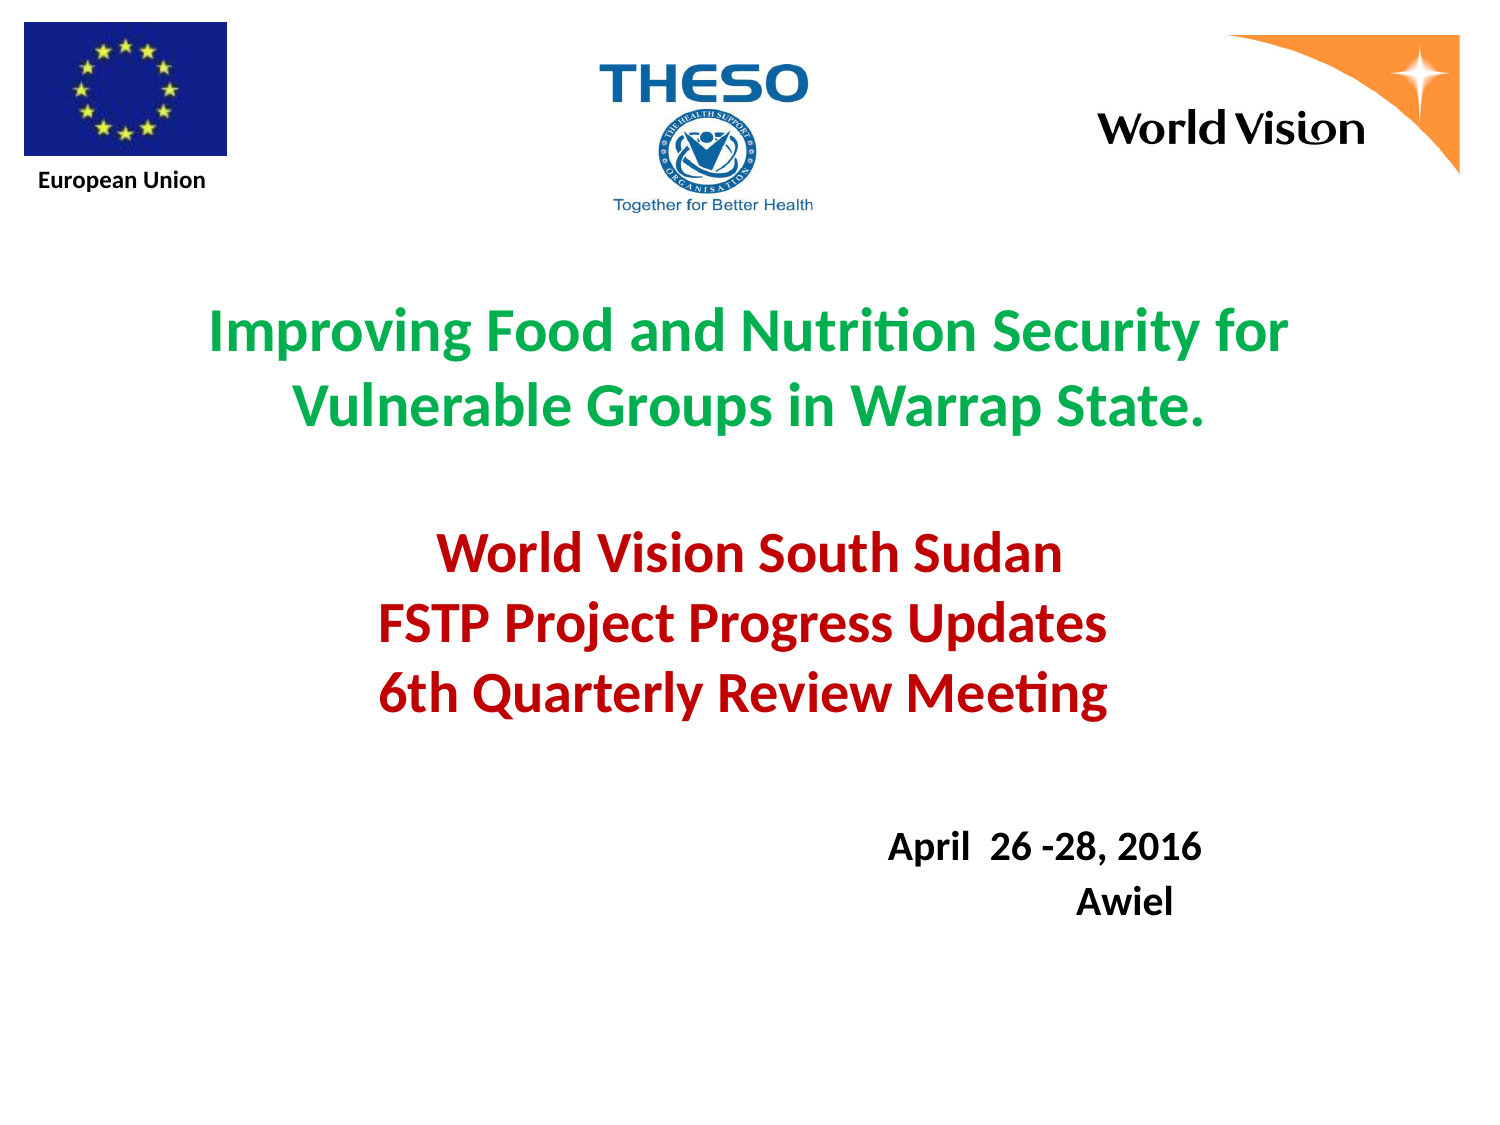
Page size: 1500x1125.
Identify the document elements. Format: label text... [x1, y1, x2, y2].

title Improving Food and Nutrition Security for Vulnerable Groups in Warrap State. World Vision South Sudan FSTP Project Progress Updates 6th Quarterly Review Meeting April 26 -28, 2016 Awiel [112, 262, 1388, 950]
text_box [1053, 34, 1460, 203]
picture [24, 22, 227, 157]
text_box European Union [23, 163, 225, 201]
picture [599, 64, 813, 213]
